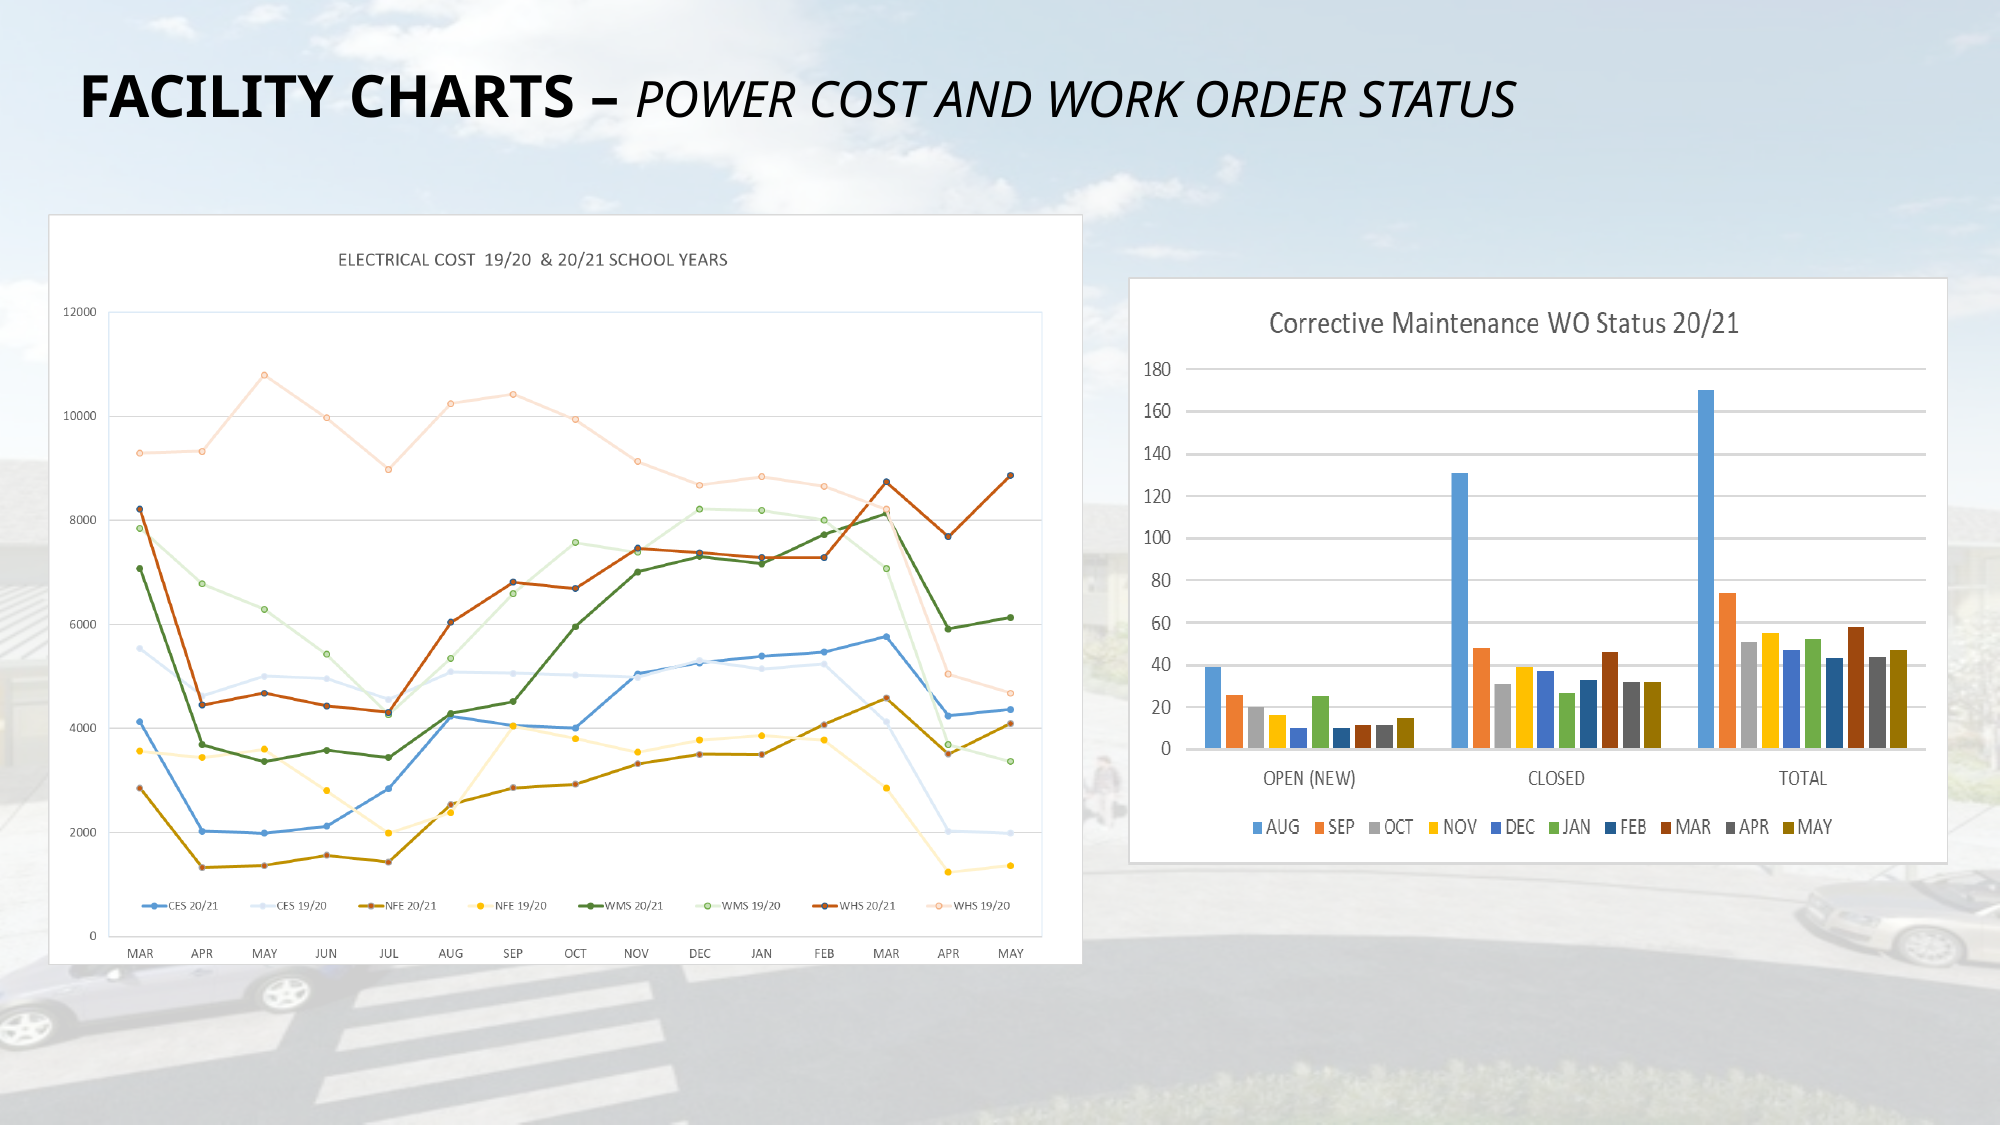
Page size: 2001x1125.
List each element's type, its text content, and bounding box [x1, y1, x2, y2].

picture [1128, 277, 1948, 865]
title FACILITY CHARTS – POWER COST AND WORK ORDER STATUS [63, 47, 1789, 150]
picture [48, 214, 1083, 965]
